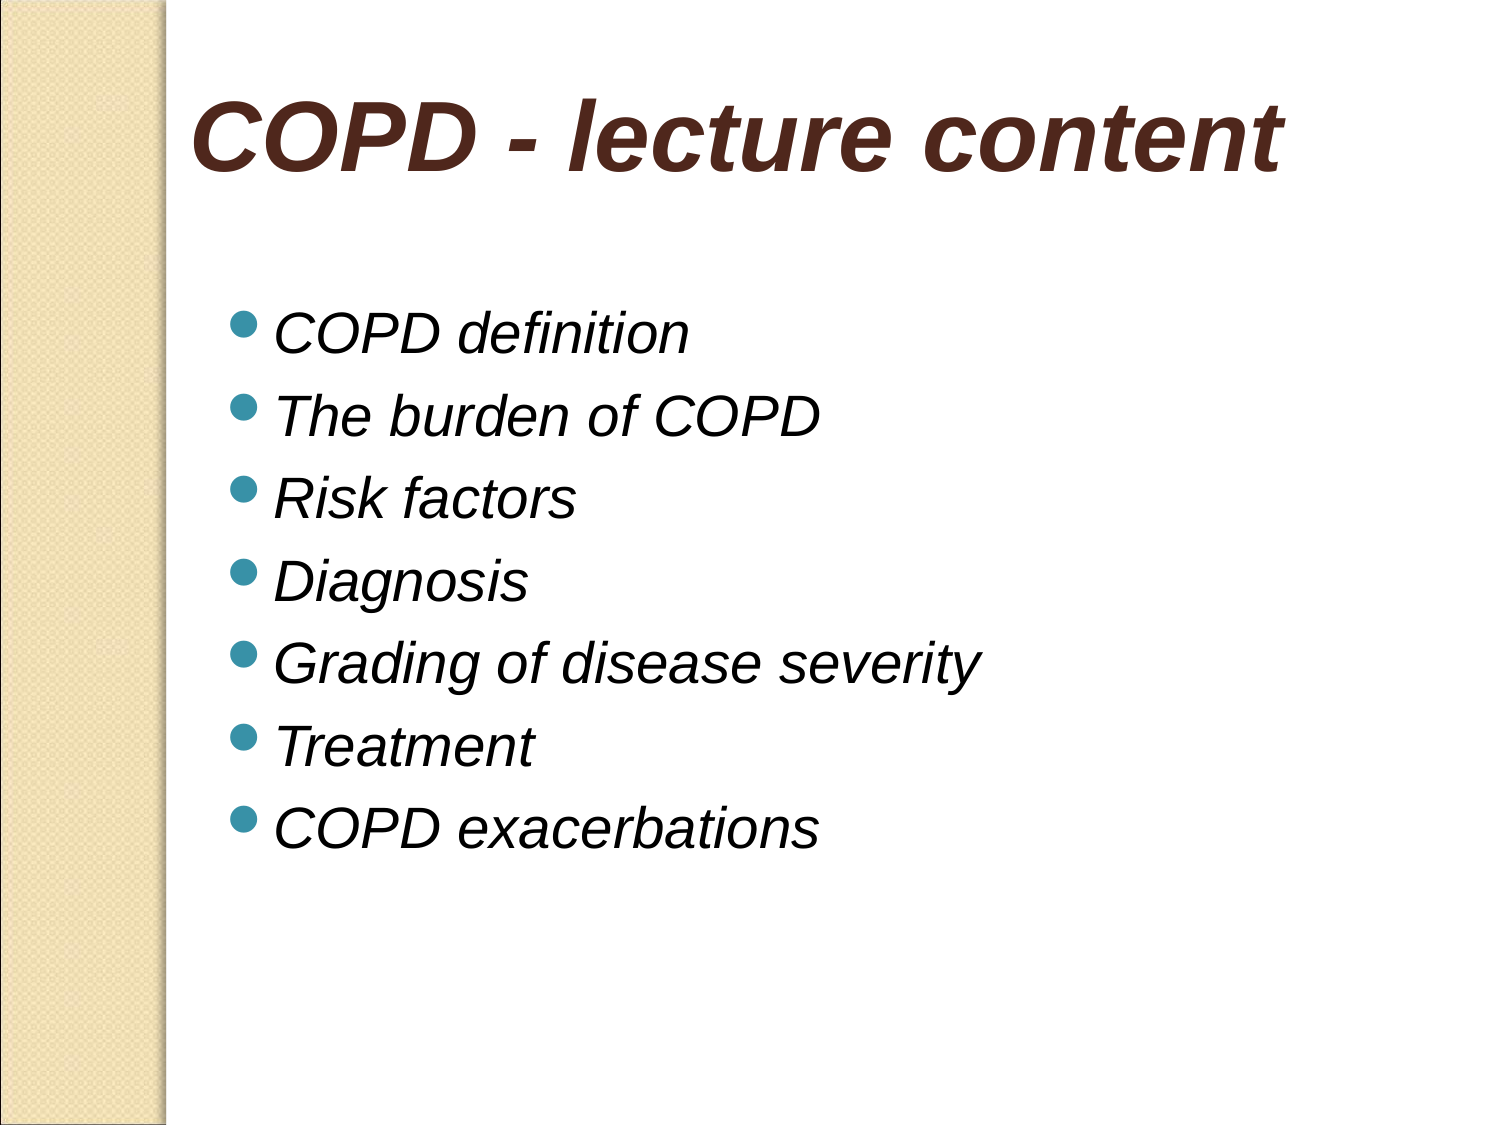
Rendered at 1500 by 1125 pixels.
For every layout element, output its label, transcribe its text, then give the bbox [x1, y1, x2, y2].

title COPD - lecture content [174, 37, 1500, 225]
list COPD definition The burden of COPD Risk factors Diagnosis Grading of disease severity Treatment COPD exacerbations [197, 288, 1500, 963]
picture [0, 0, 166, 1125]
